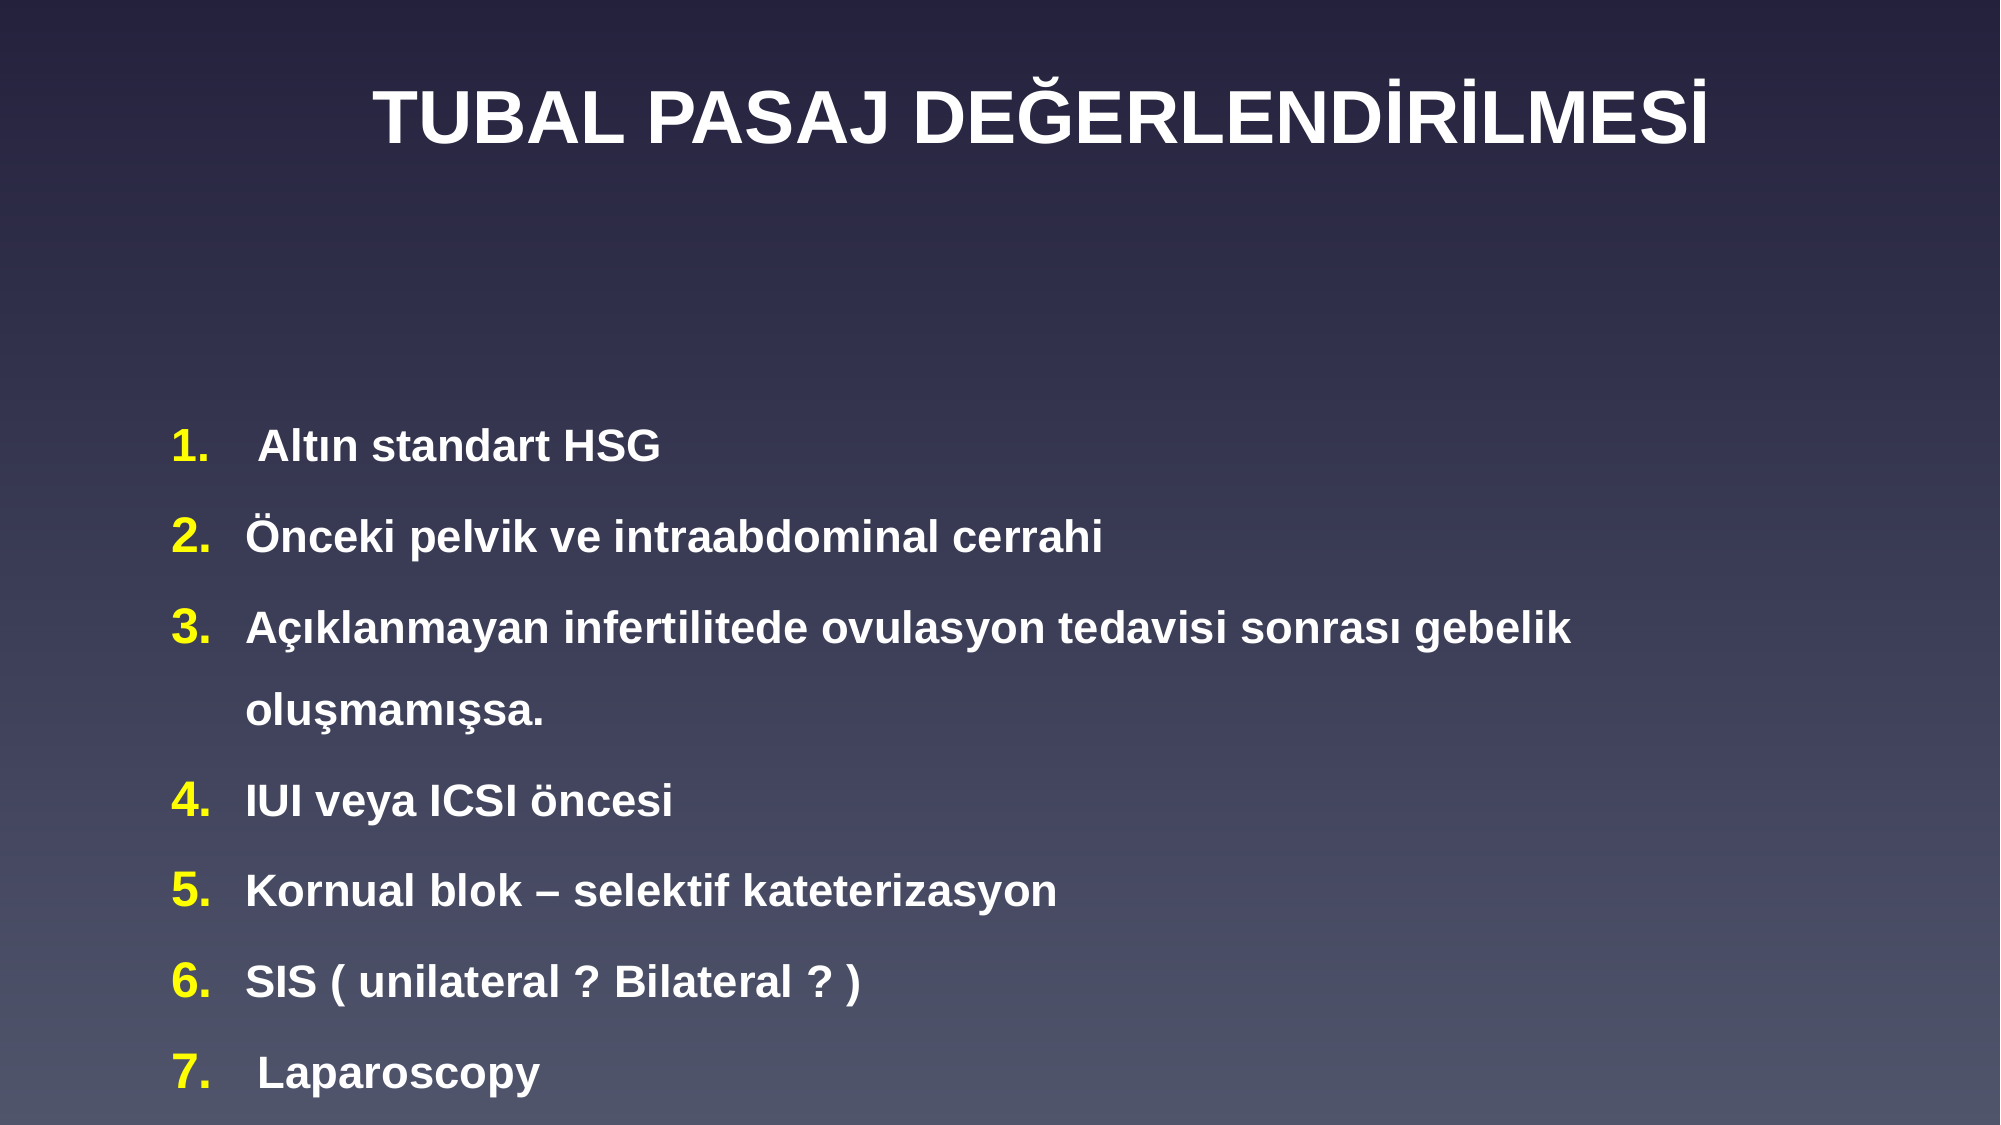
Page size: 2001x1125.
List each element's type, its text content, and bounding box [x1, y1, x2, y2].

list Altın standart HSG Önceki pelvik ve intraabdominal cerrahi Açıklanmayan infertilitede ovulasyon tedavisi sonrası gebelik oluşmamışsa. IUI veya ICSI öncesi Kornual blok – selektif kateterizasyon SIS ( unilateral ? Bilateral ? ) Laparoscopy [156, 381, 1805, 1109]
title TUBAL PASAJ DEĞERLENDİRİLMESİ [72, 50, 1919, 228]
